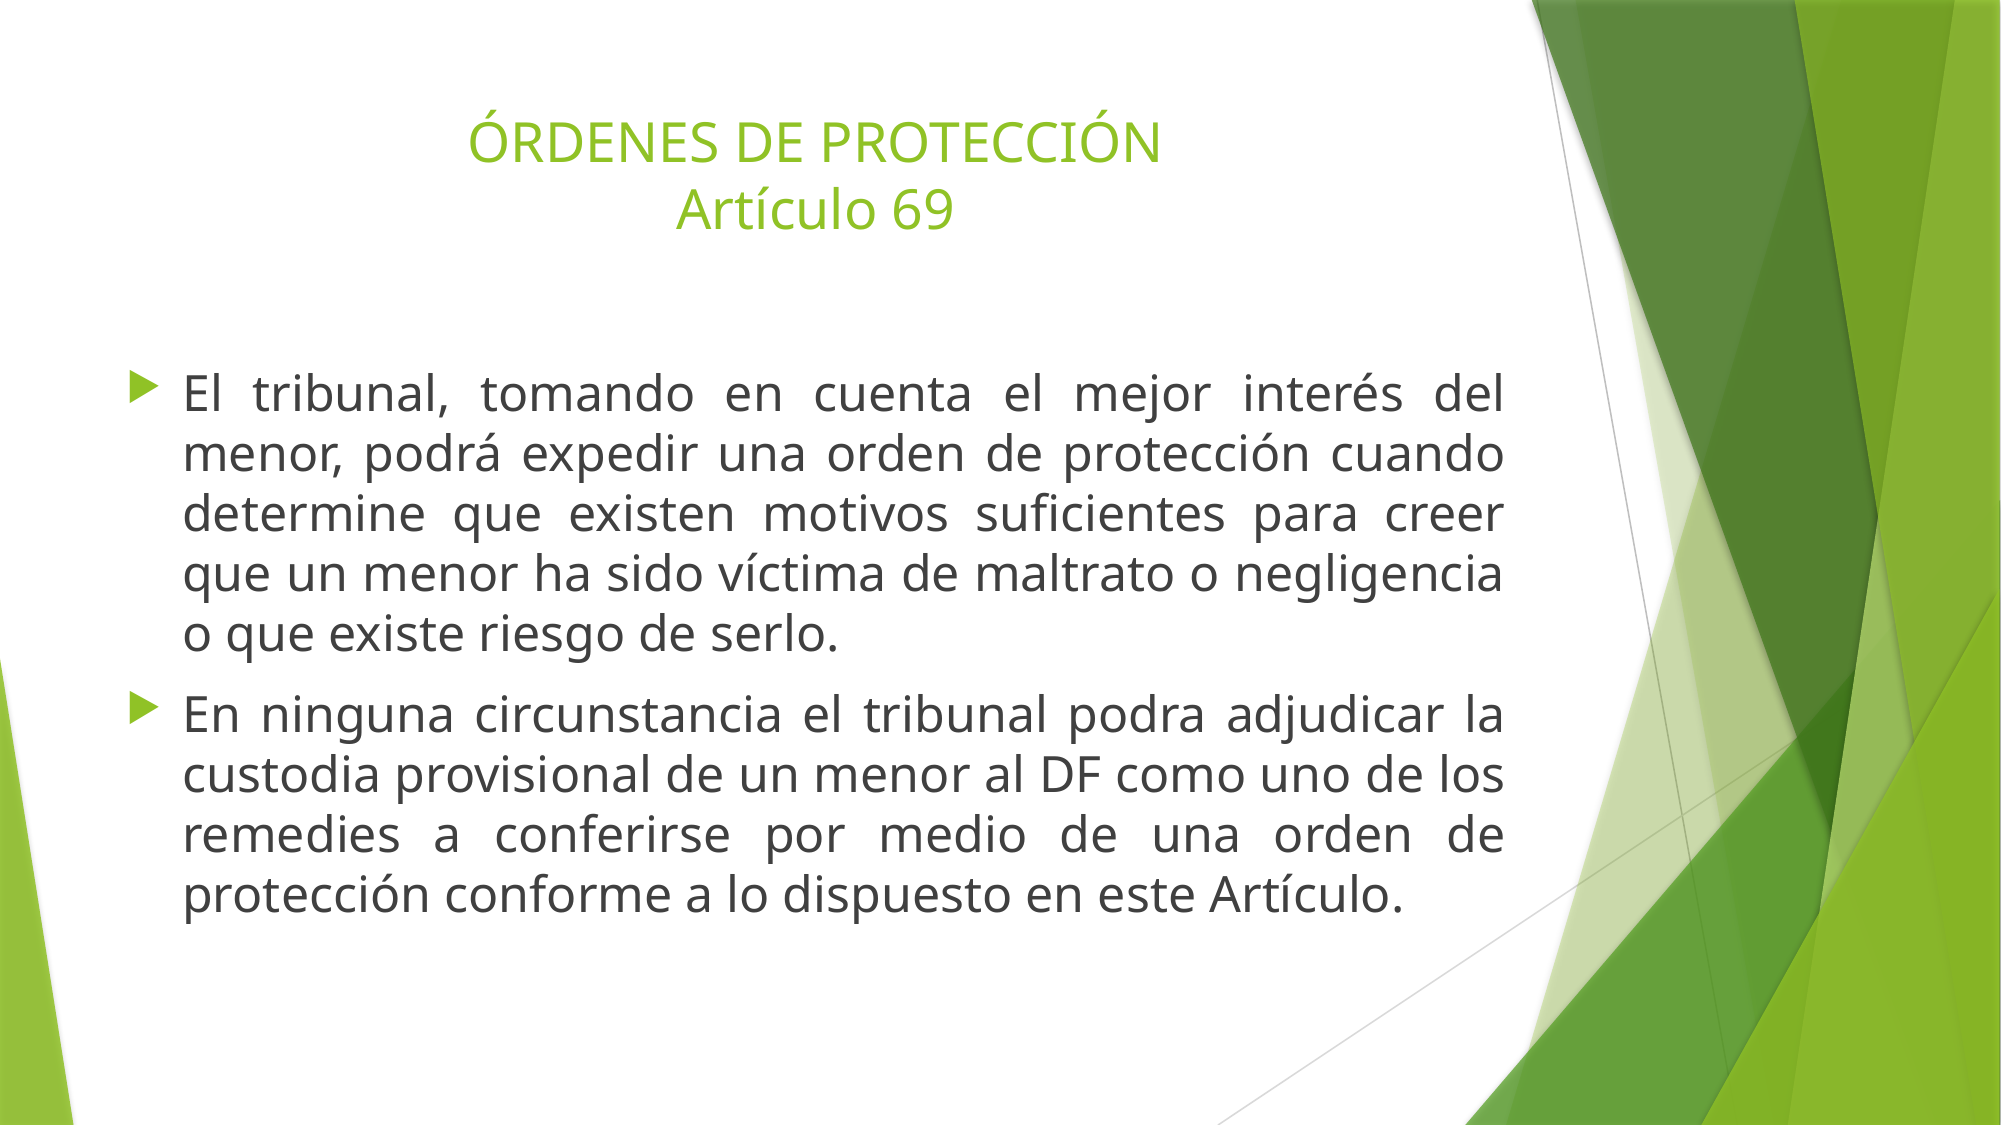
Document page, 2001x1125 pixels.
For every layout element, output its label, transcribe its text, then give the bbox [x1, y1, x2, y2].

title ÓRDENES DE PROTECCIÓN Artículo 69 [111, 99, 1522, 317]
list El tribunal, tomando en cuenta el mejor interés del menor, podrá expedir una orden de protección cuando determine que existen motivos suficientes para creer que un menor ha sido víctima de maltrato o negligencia o que existe riesgo de serlo. En ninguna circunstancia el tribunal podra adjudicar la custodia provisional de un menor al DF como uno de los remedies a conferirse por medio de una orden de protección conforme a lo dispuesto en este Artículo. [111, 354, 1522, 992]
